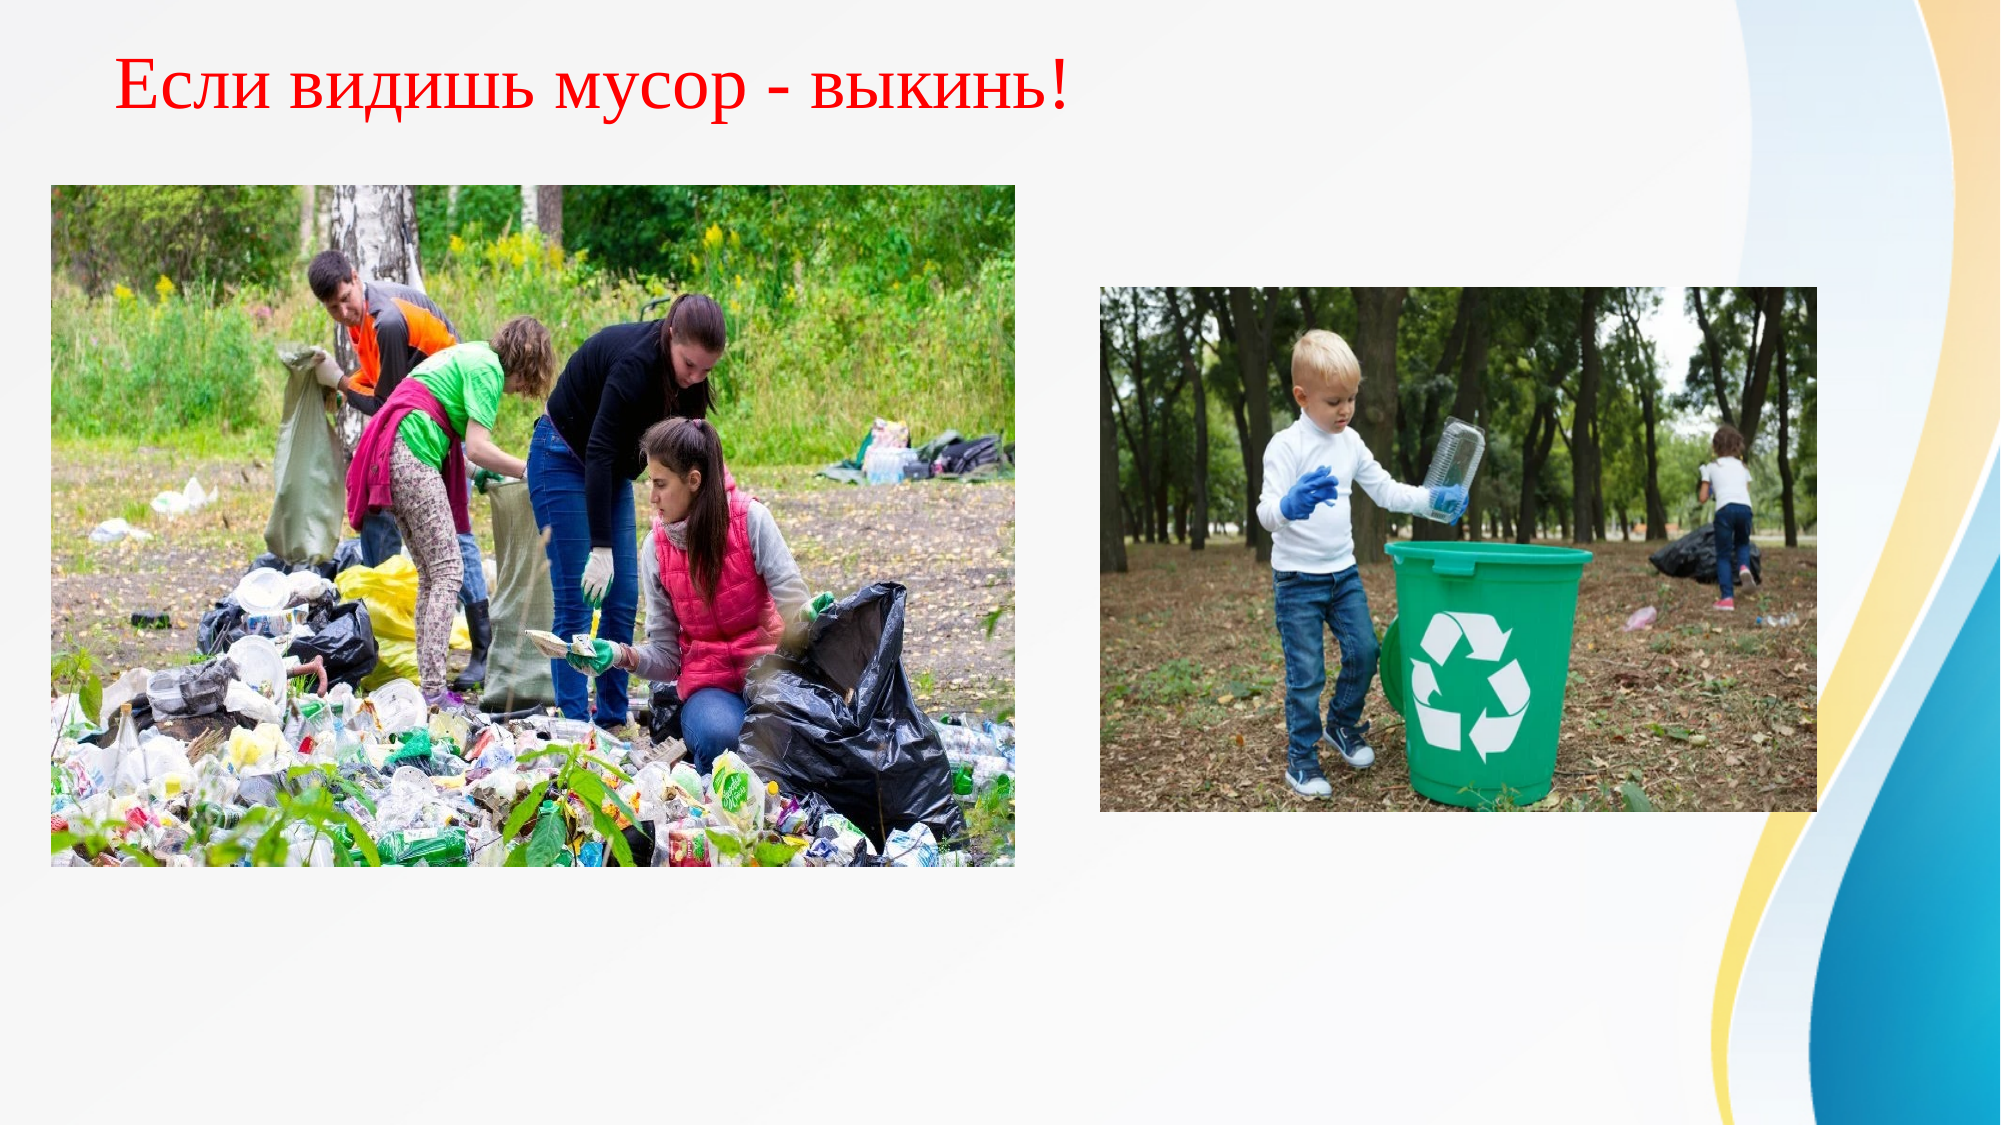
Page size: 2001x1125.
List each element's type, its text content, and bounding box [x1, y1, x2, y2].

picture [0, 0, 2001, 1125]
title Если видишь мусор - выкинь! [99, 30, 1901, 127]
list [1100, 287, 1817, 812]
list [51, 185, 1015, 867]
